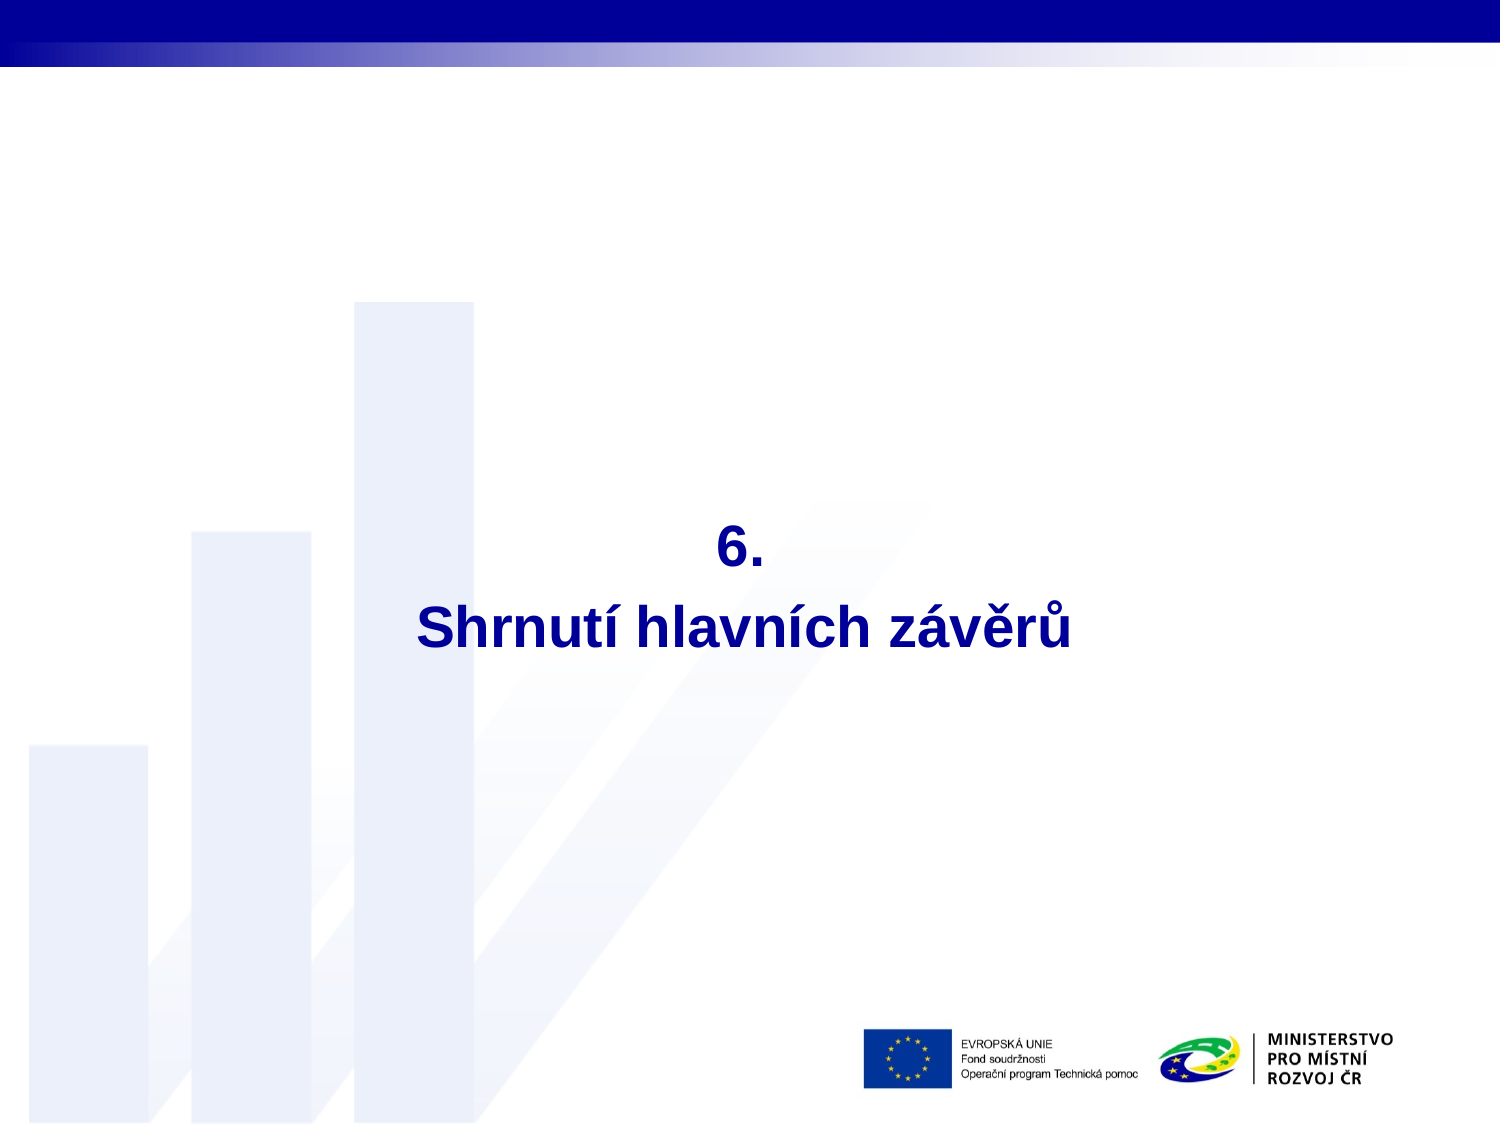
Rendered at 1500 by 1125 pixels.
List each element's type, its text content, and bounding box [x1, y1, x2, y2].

picture [29, 302, 1412, 1125]
list 6. Shrnutí hlavních závěrů [64, 255, 1425, 1012]
